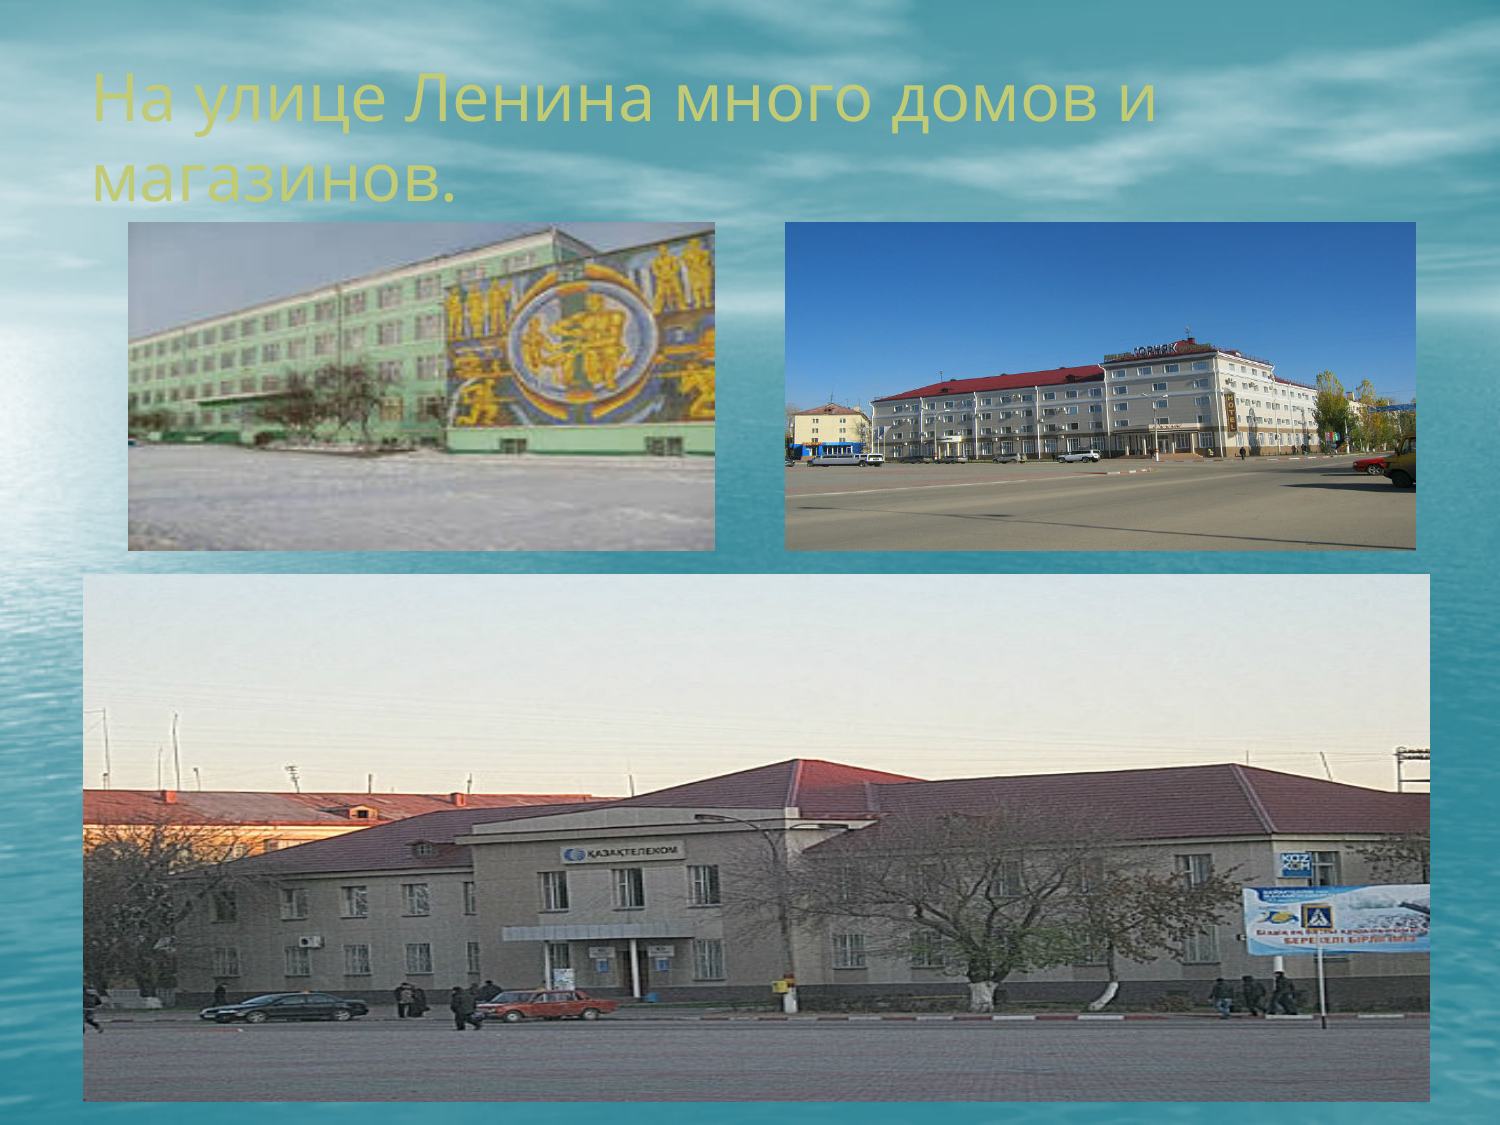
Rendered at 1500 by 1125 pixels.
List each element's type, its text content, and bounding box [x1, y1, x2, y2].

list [128, 222, 716, 551]
picture [83, 573, 1430, 1102]
title На улице Ленина много домов и магазинов. [74, 23, 1426, 247]
picture [784, 222, 1416, 551]
